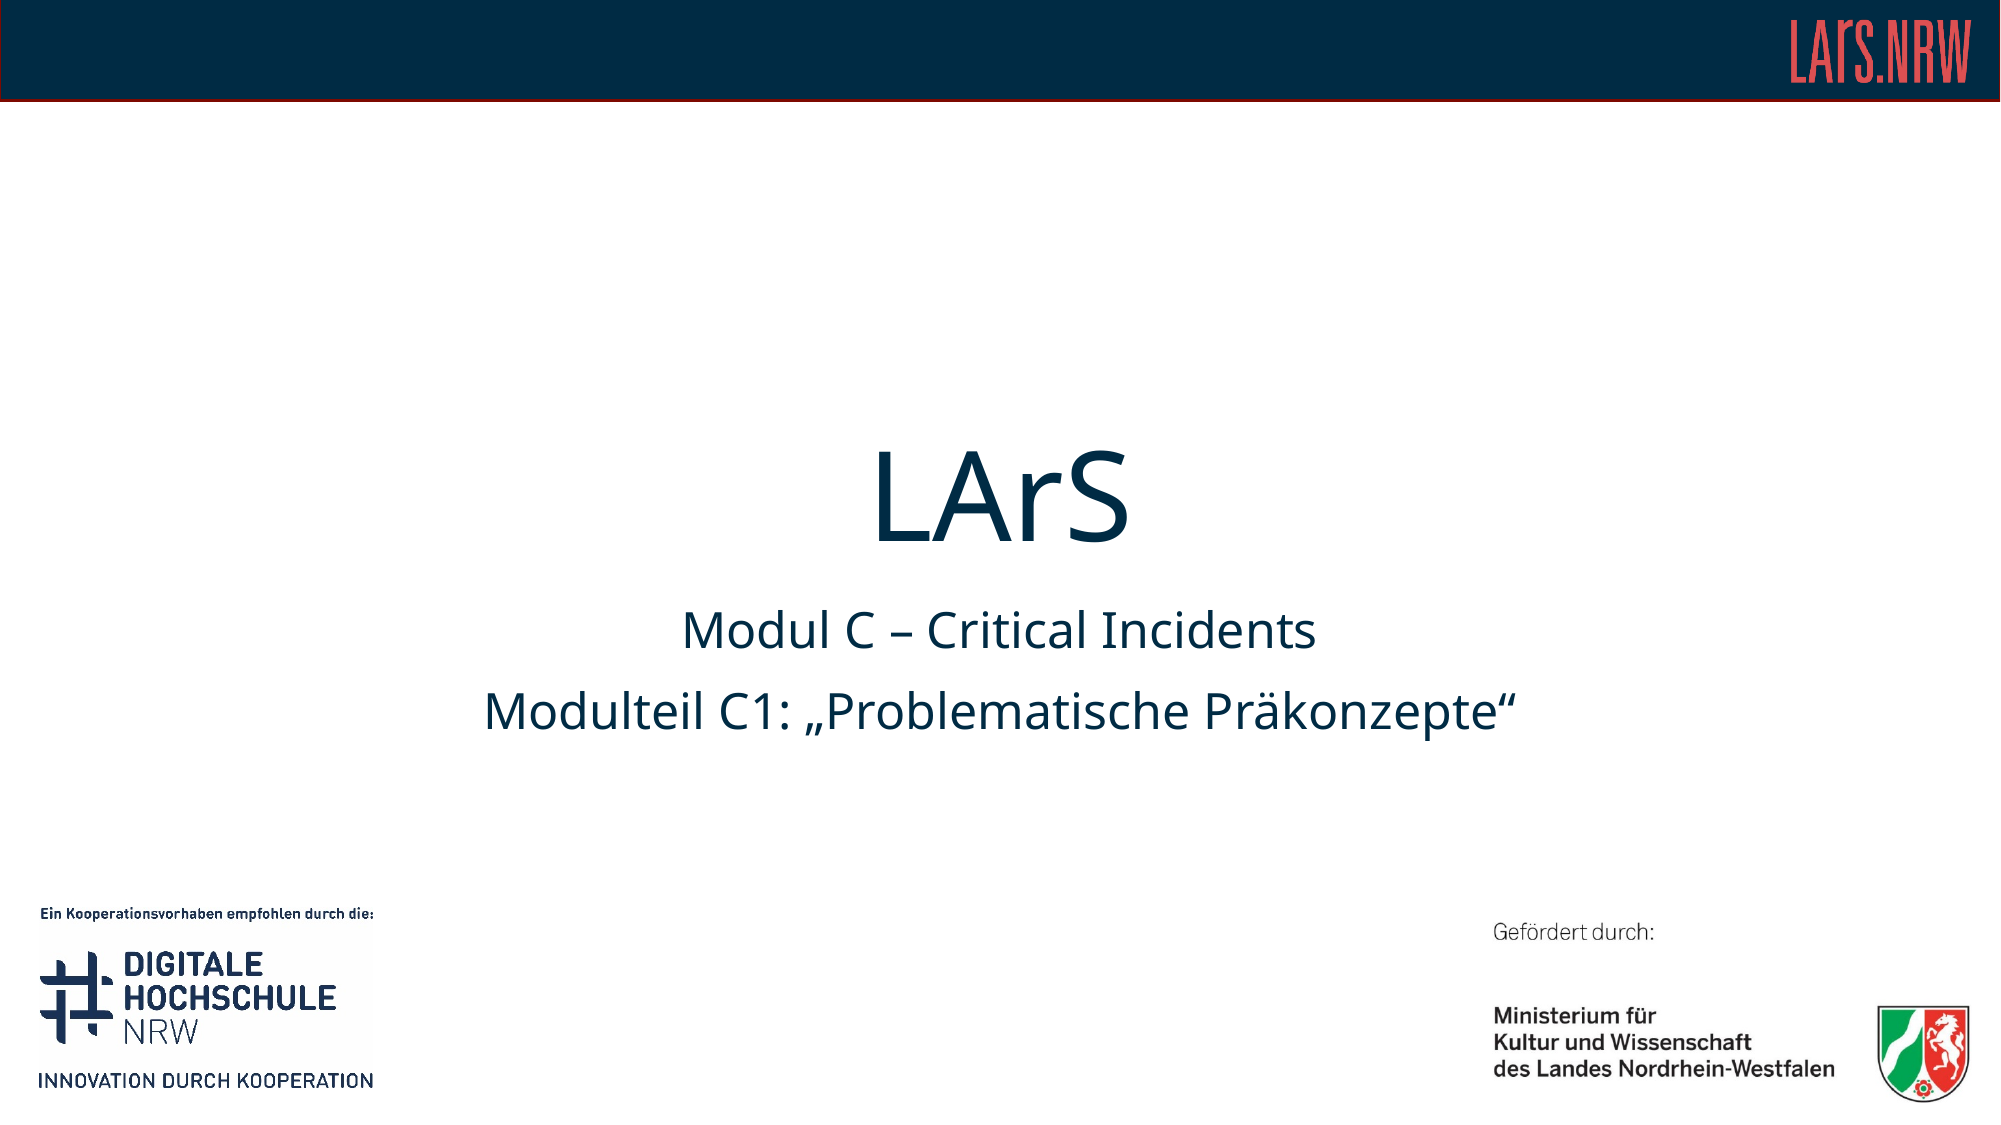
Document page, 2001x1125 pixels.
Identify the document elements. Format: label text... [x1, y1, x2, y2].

picture [39, 907, 373, 1088]
picture [1773, 6, 1977, 99]
picture [1492, 922, 1972, 1103]
title LArS [249, 184, 1750, 576]
subtitle Modul C – Critical Incidents Modulteil C1: „Problematische Präkonzepte“ [249, 590, 1750, 863]
